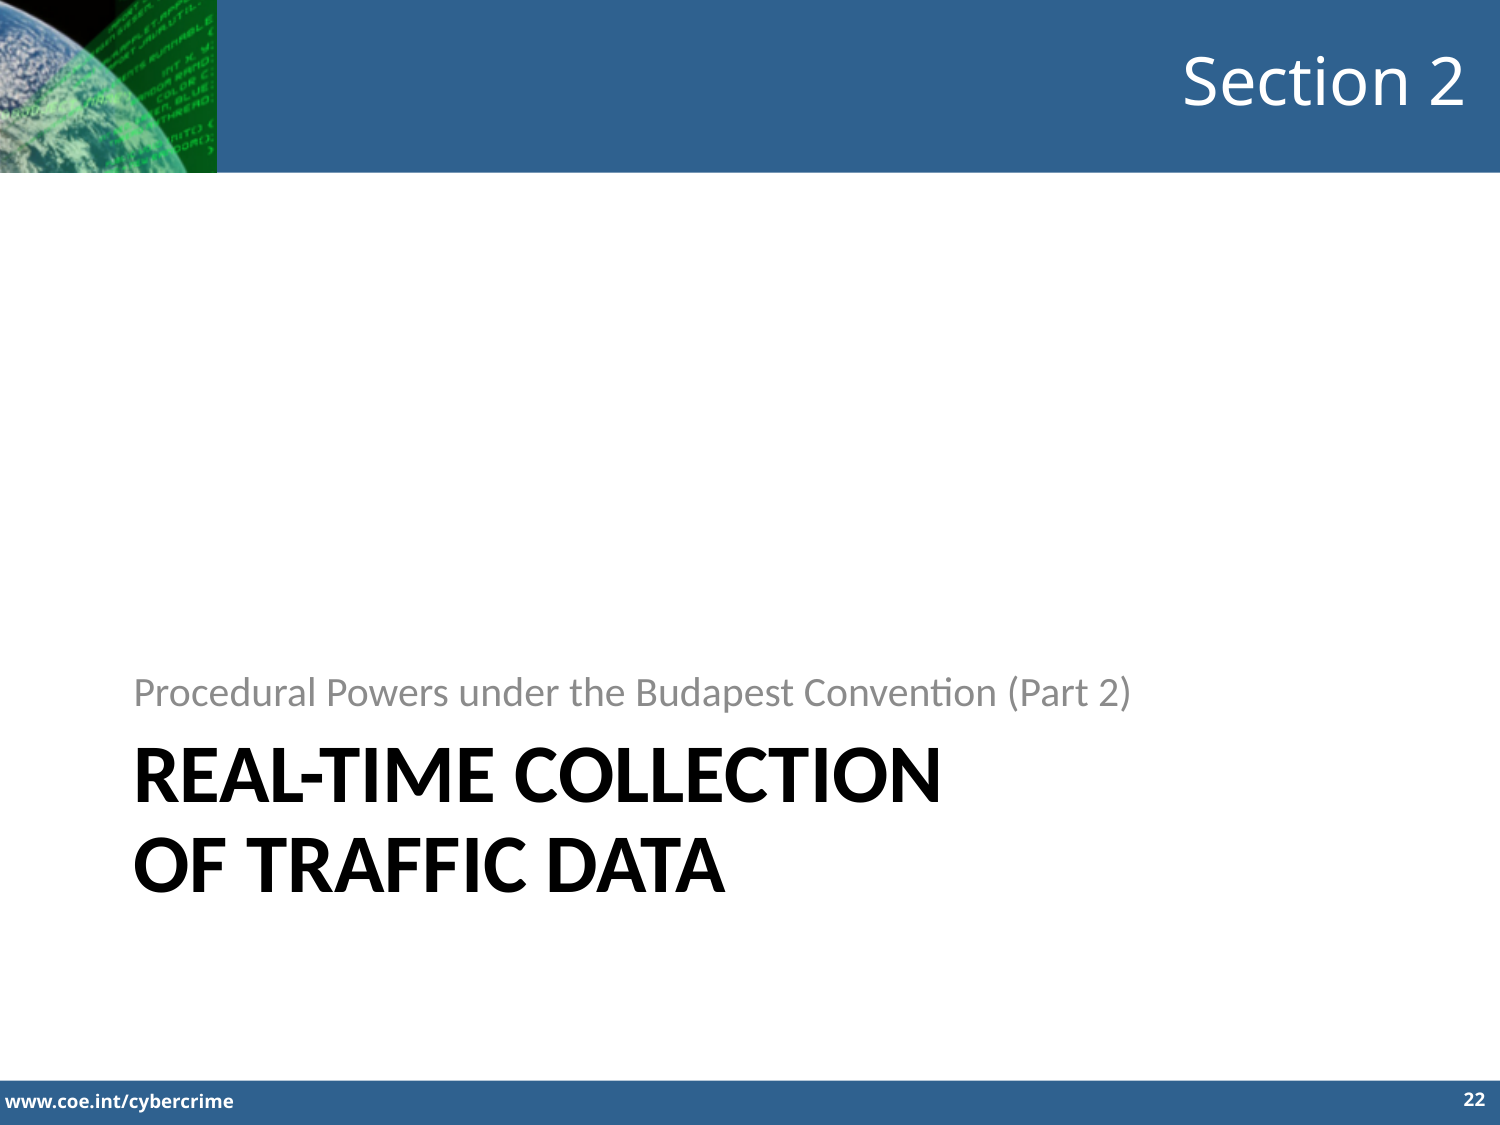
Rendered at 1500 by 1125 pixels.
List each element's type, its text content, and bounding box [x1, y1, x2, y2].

title REAL-TIME COLLECTION OF TRAFFIC DATA [118, 723, 1394, 947]
text_box Section 2 [230, 31, 1483, 126]
list Procedural Powers under the Budapest Convention (Part 2) [118, 476, 1394, 723]
picture [0, 0, 217, 173]
